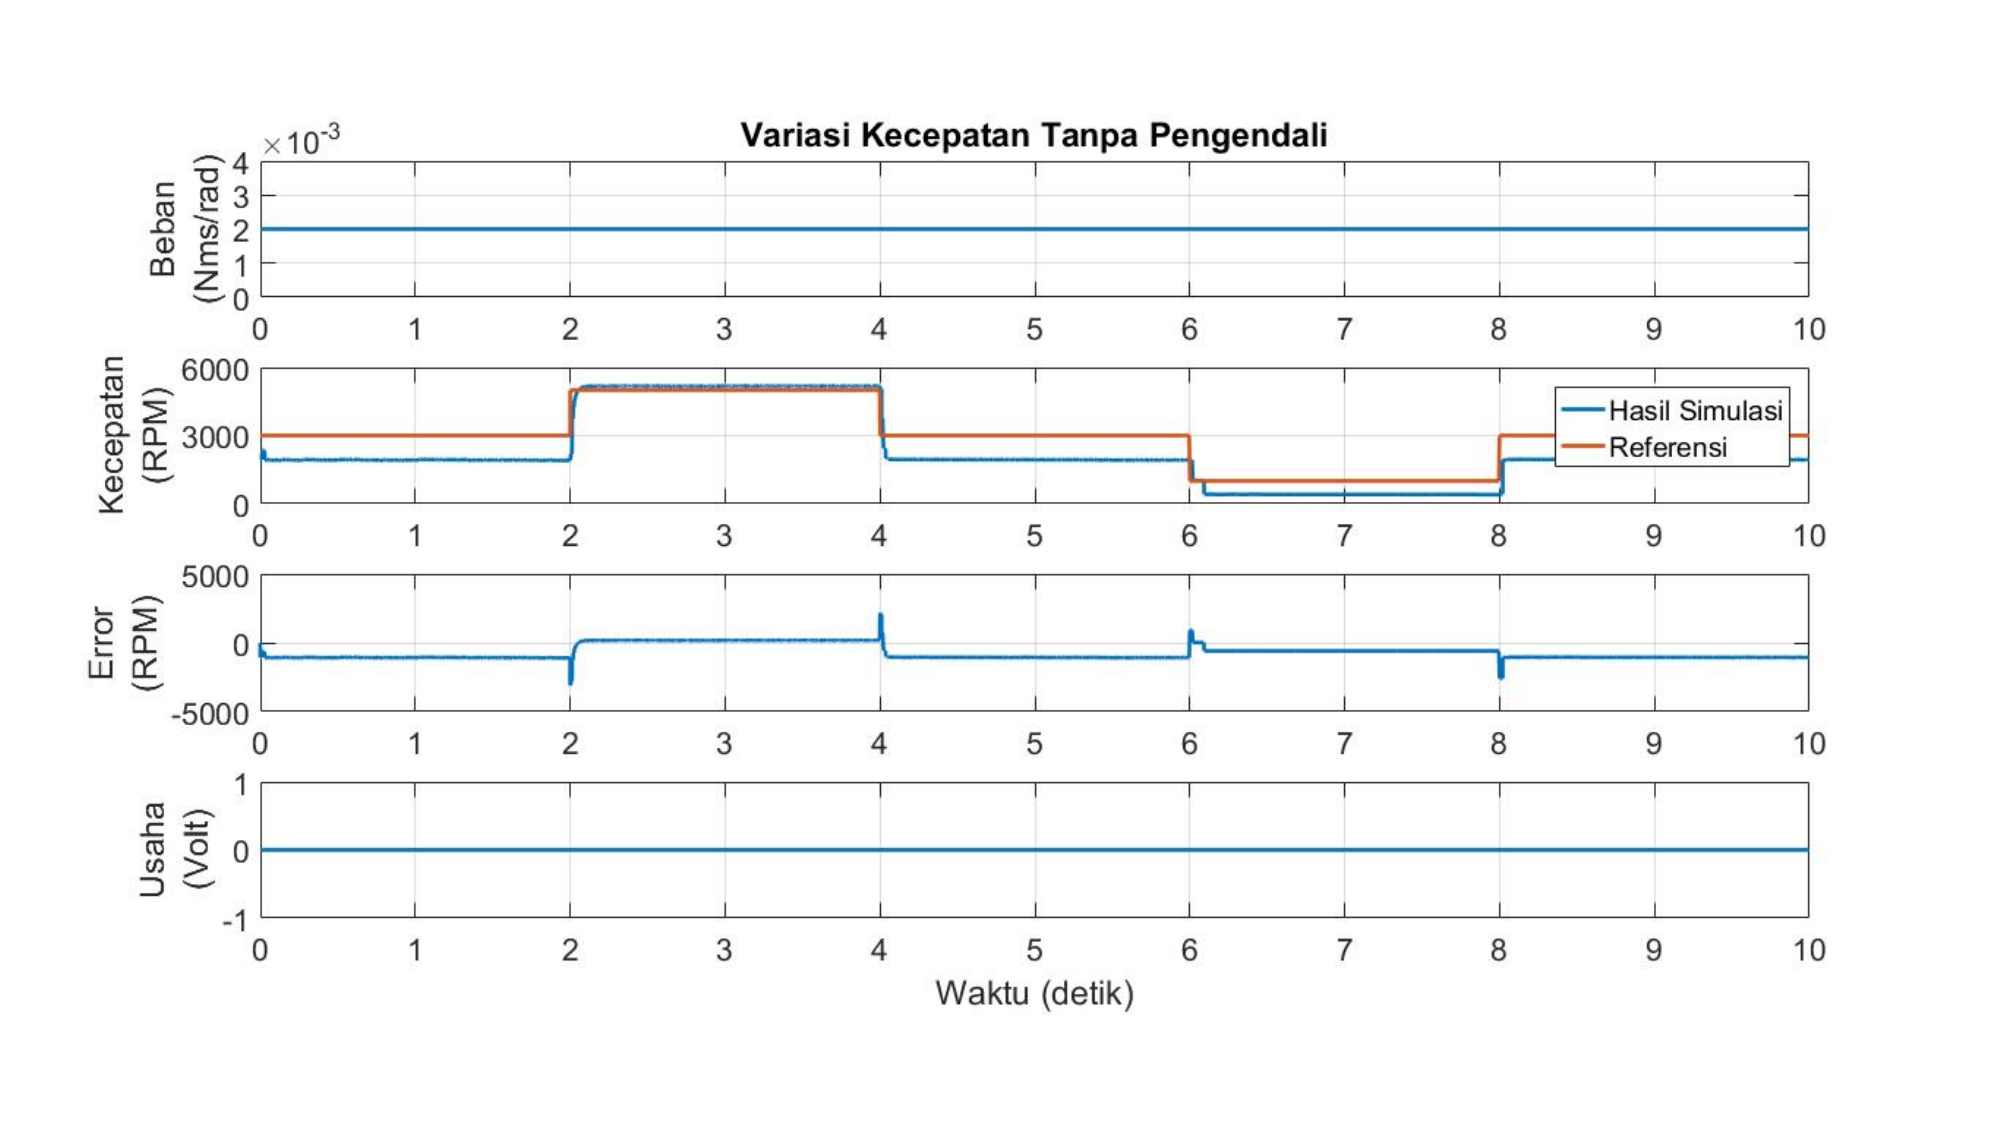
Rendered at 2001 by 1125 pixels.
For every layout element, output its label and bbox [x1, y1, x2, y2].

picture [0, 90, 2000, 1035]
